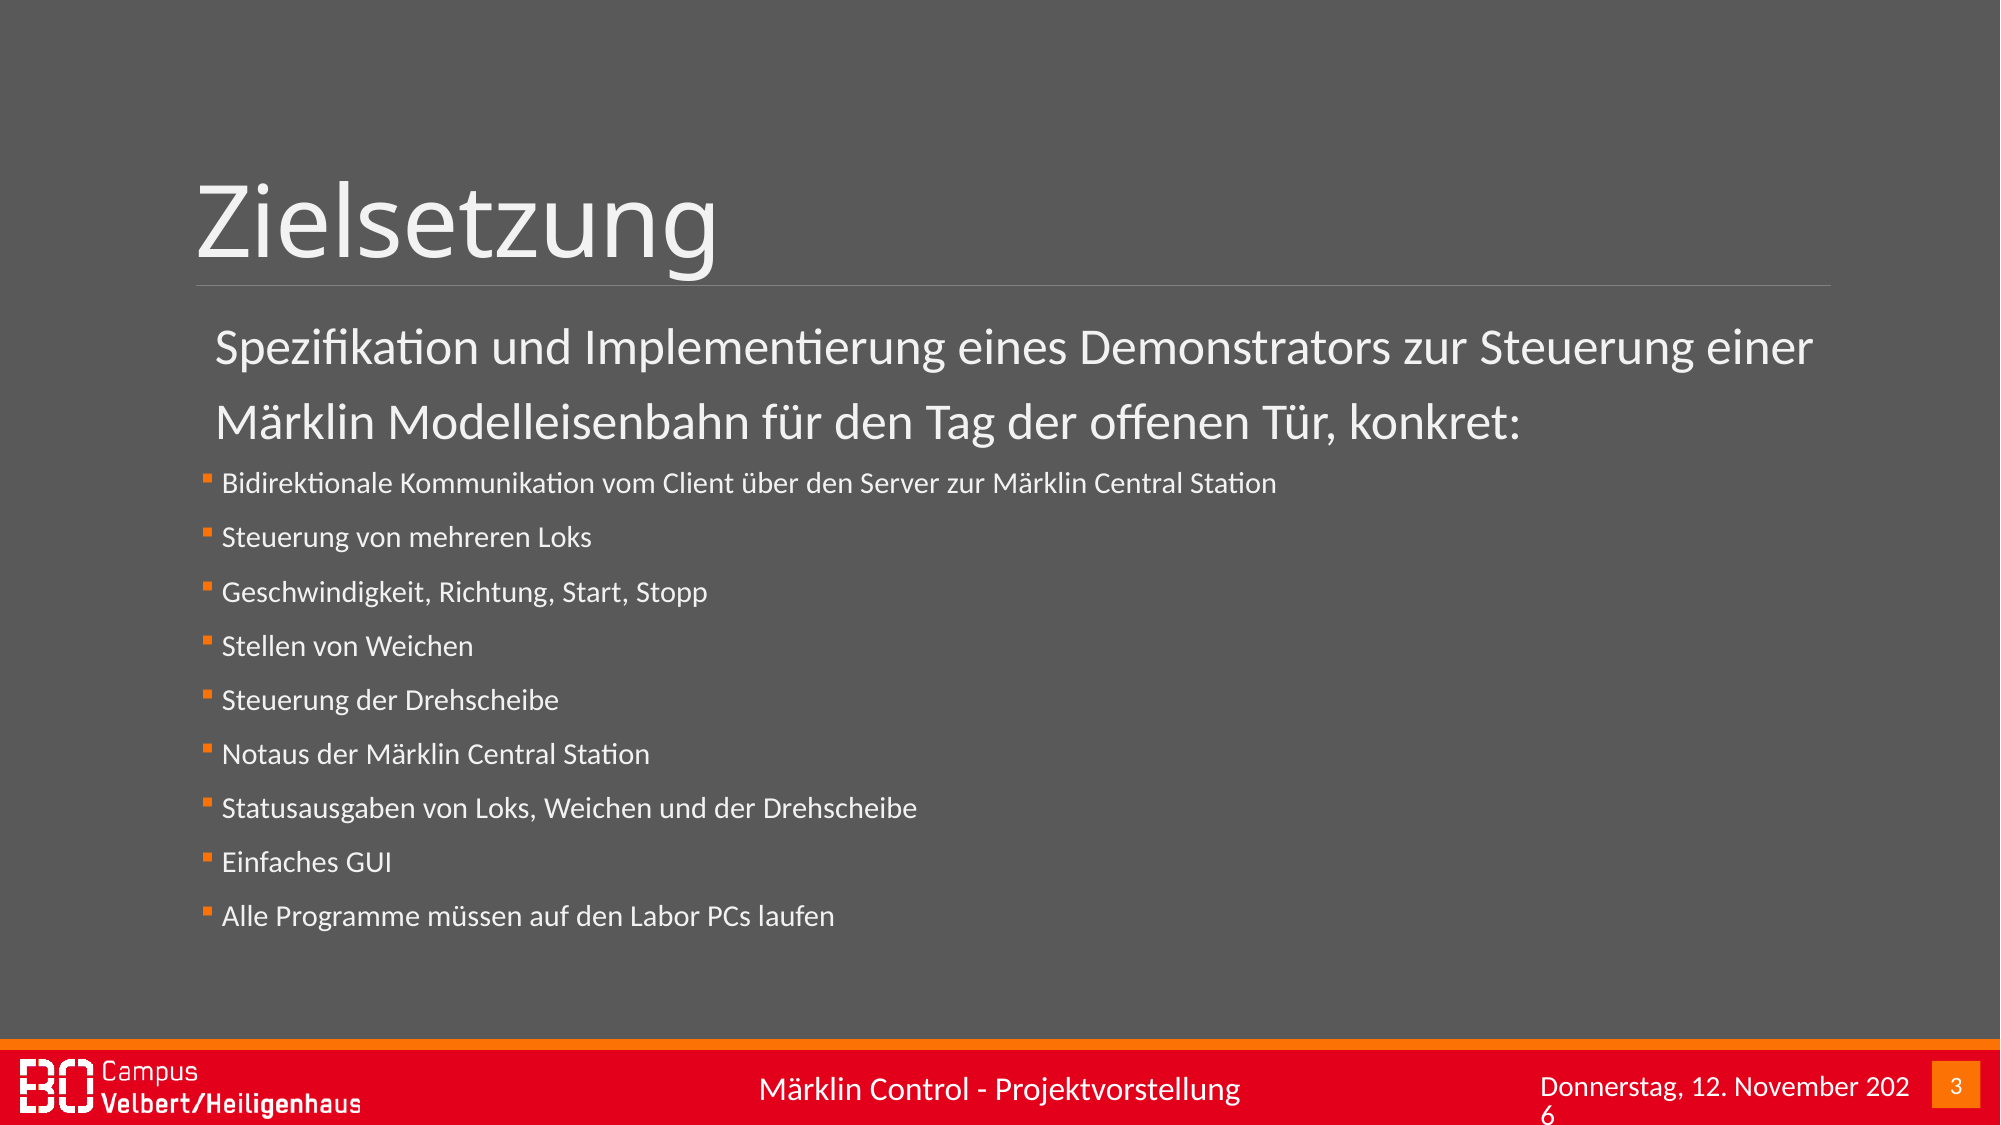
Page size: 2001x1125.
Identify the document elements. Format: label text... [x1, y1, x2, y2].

slide_number 3 [1931, 1060, 1981, 1109]
picture [101, 1057, 365, 1120]
title Zielsetzung [180, 47, 1830, 285]
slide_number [1525, 1054, 1931, 1115]
picture [19, 1059, 94, 1113]
list Spezifikation und Implementierung eines Demonstrators zur Steuerung einer Märklin Modelleisenbahn für den Tag der offenen Tür, konkret: Bidirektionale Kommunikation vom Client über den Server zur Märklin Central Station Steuerung von mehreren Loks Geschwindigkeit, Richtung, Start, Stopp Stellen von Weichen Steuerung der Drehscheibe Notaus der Märklin Central Station Statusausgaben von Loks, Weichen und der Drehscheibe Einfaches GUI Alle Programme müssen auf den Labor PCs laufen [200, 293, 1851, 954]
